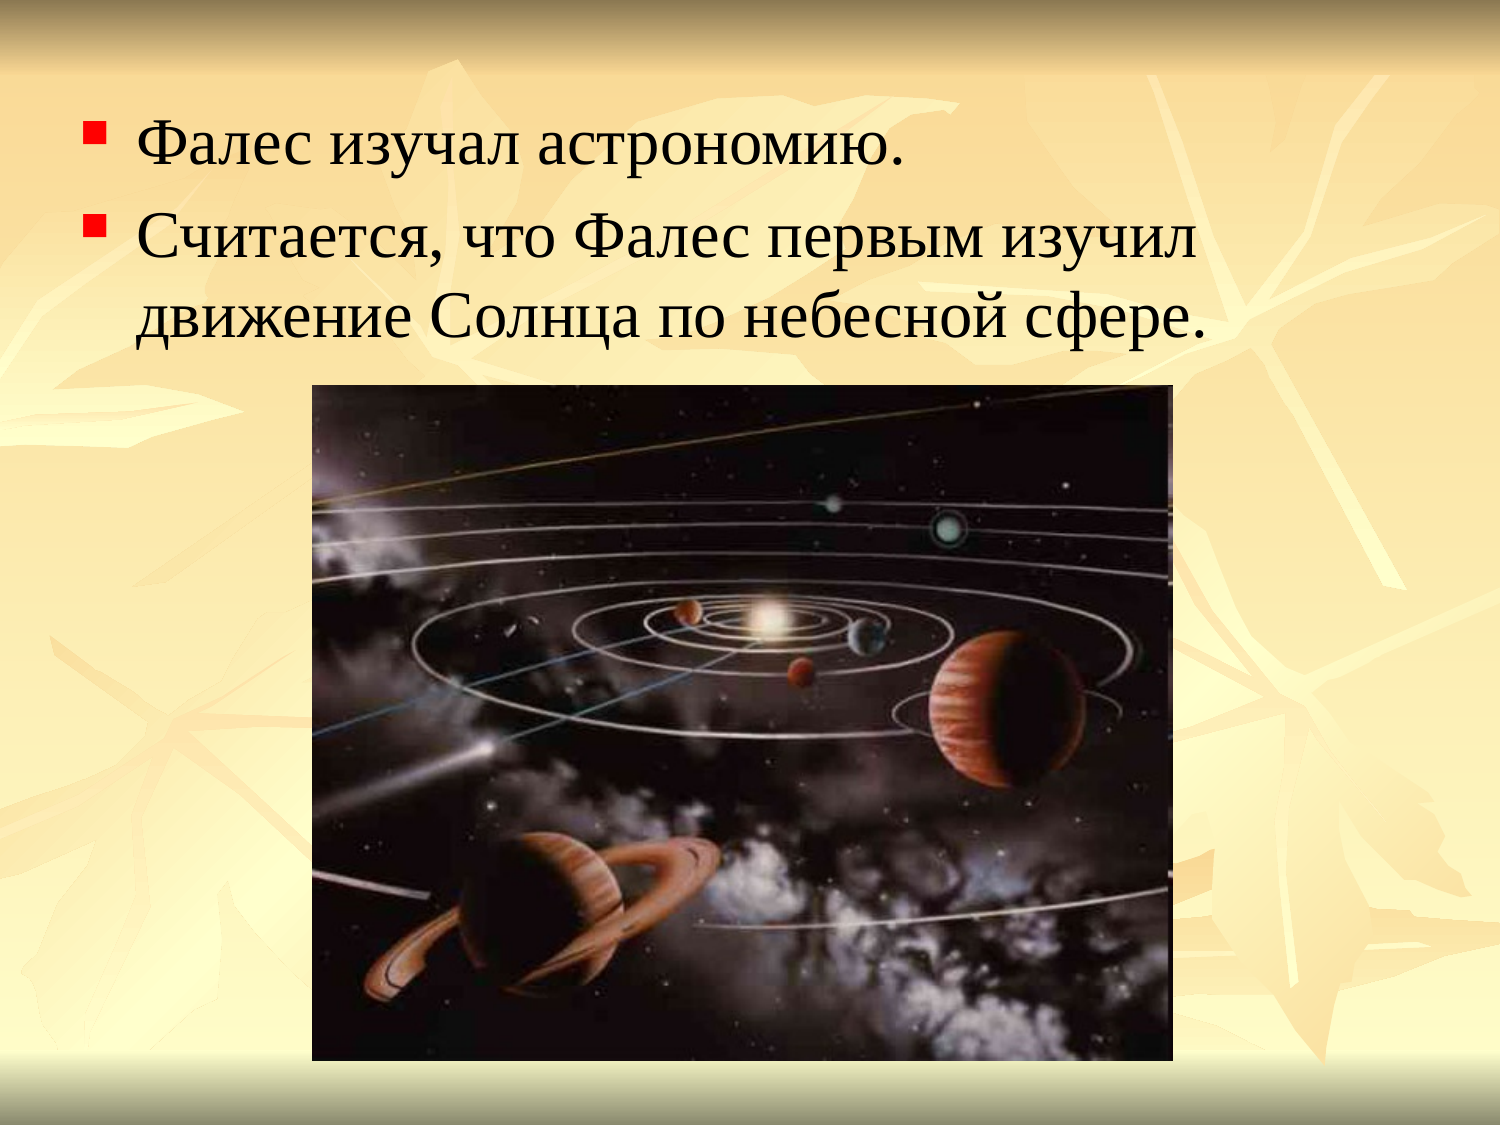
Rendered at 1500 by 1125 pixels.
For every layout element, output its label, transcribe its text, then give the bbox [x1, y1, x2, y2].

list Фалес изучал астрономию. Считается, что Фалес первым изучил движение Солнца по небесной сфере. [64, 89, 1416, 834]
picture [312, 385, 1173, 1061]
